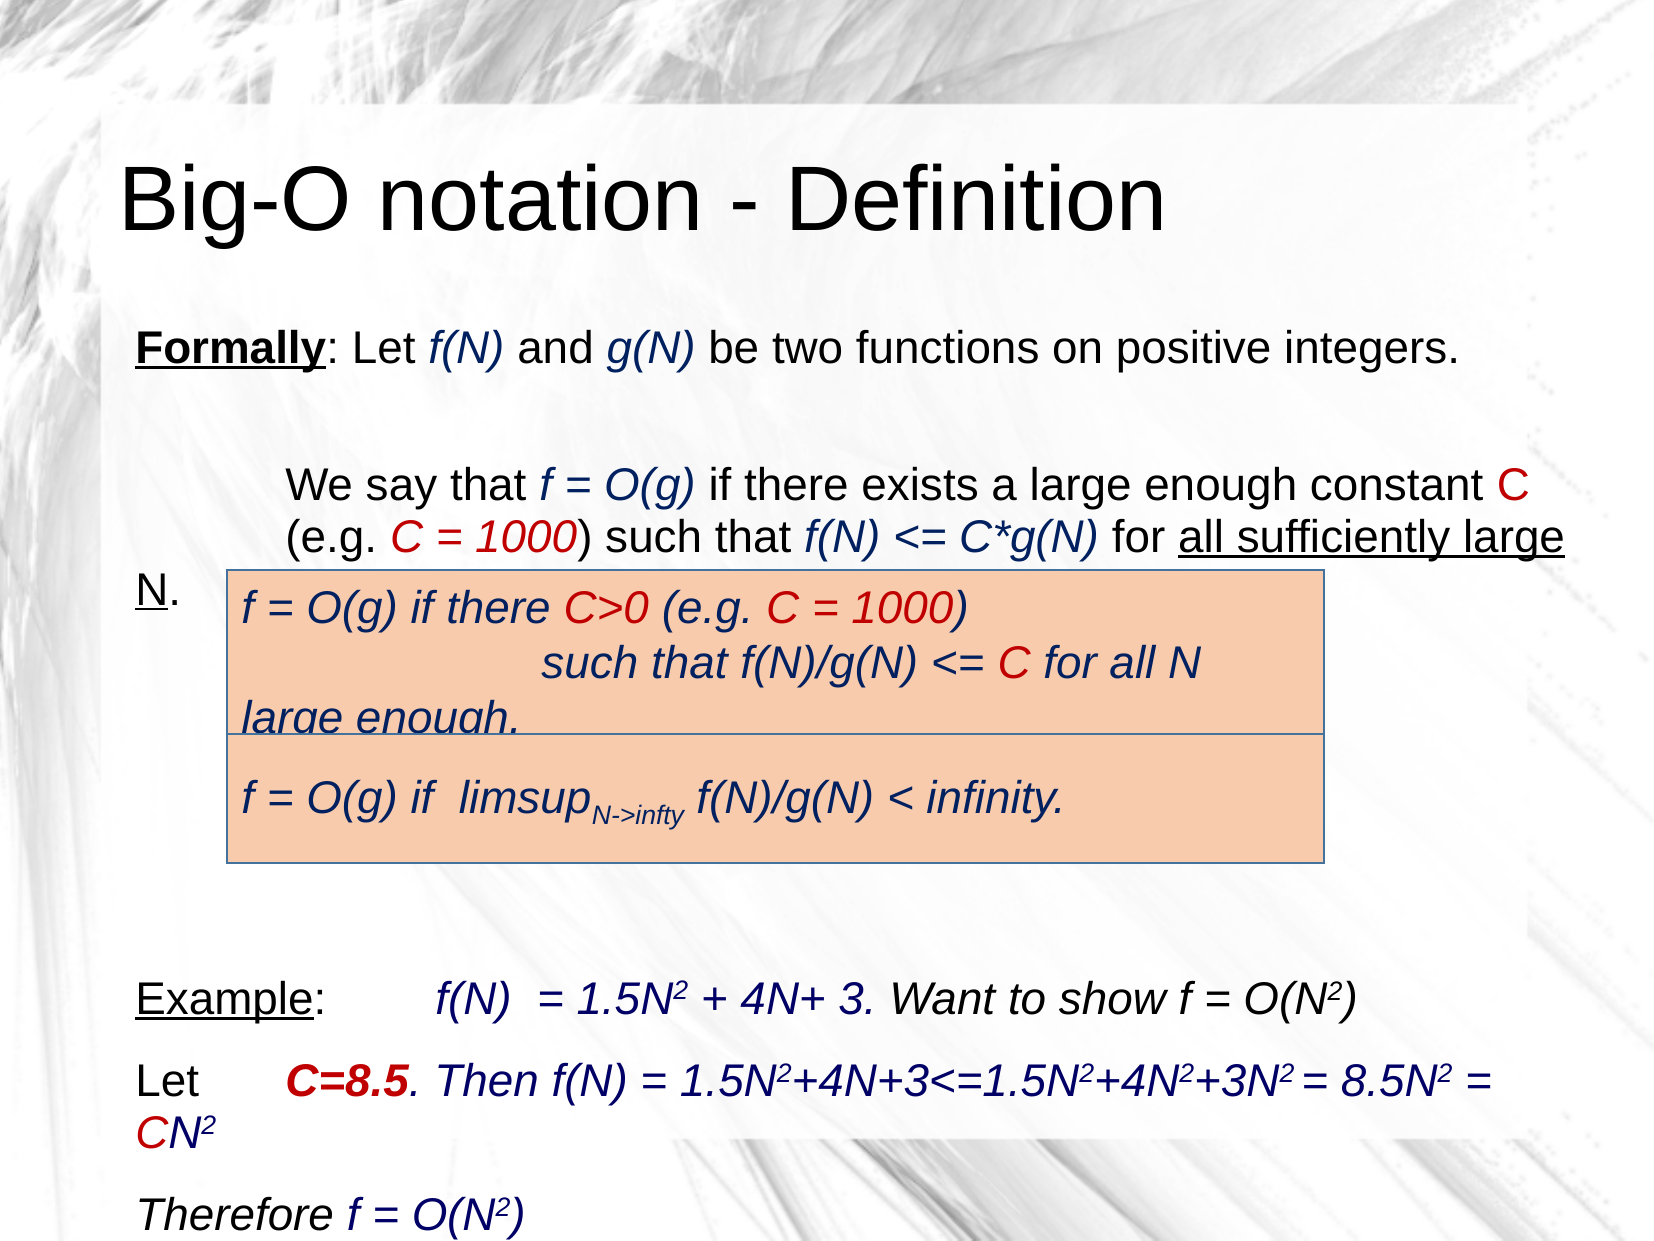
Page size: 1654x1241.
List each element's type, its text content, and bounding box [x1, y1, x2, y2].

title Big-O notation - Definition [118, 112, 1506, 281]
list Formally: Let f(N) and g(N) be two functions on positive integers. We say that f = O(g) if there exists a large enough constant C (e.g. C = 1000) such that f(N) <= C*g(N) for all sufficiently large N. Example: f(N) = 1.5N2 + 4N+ 3. Want to show f = O(N2) Let C=8.5. Then f(N) = 1.5N2+4N+3<=1.5N2+4N2+3N2 = 8.5N2 = CN2 Therefore f = O(N2) [118, 319, 1571, 1109]
picture [0, 0, 1654, 1241]
text_box f = O(g) if there C>0 (e.g. C = 1000) such that f(N)/g(N) <= C for all N large enough. [226, 570, 1324, 733]
text_box f = O(g) if limsupN->infty f(N)/g(N) < infinity. [226, 733, 1324, 864]
